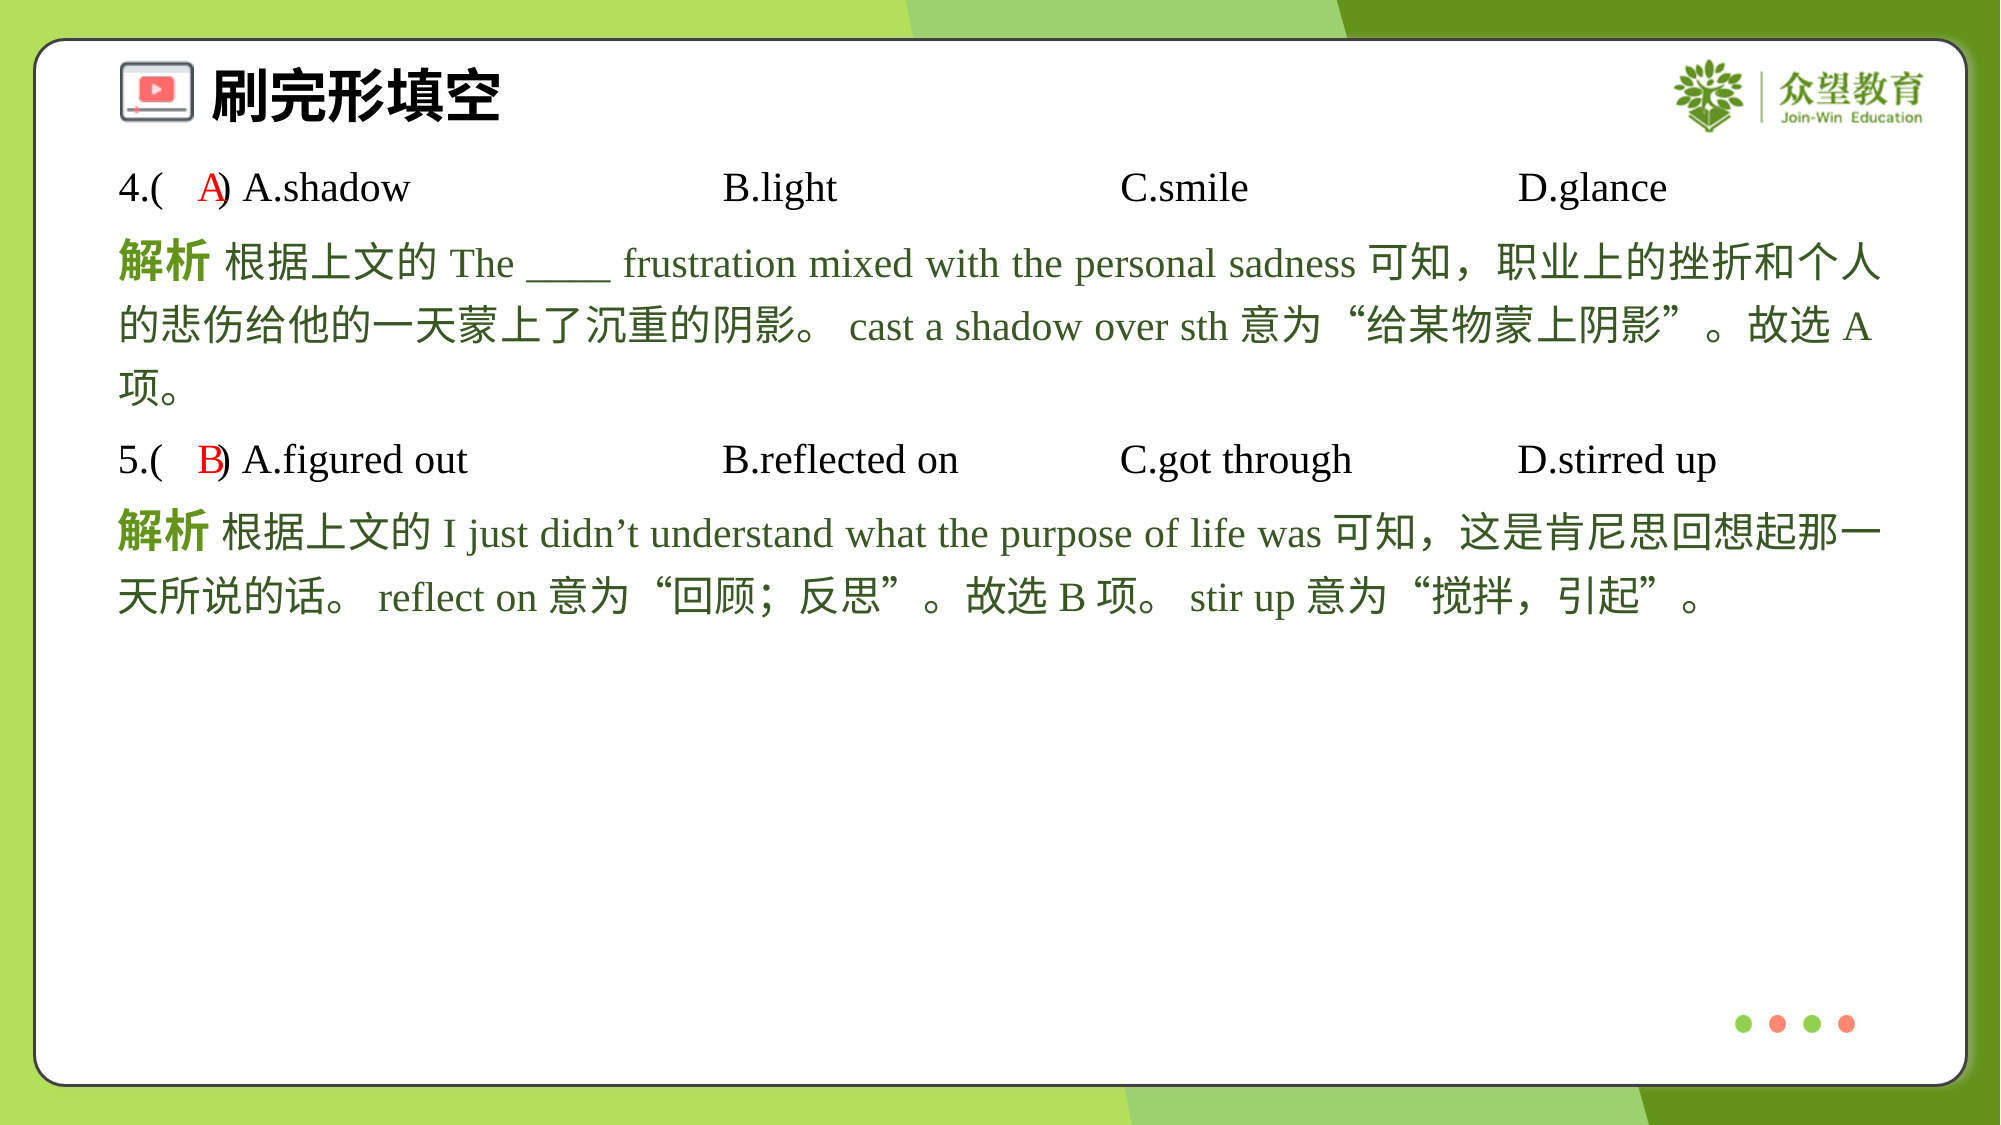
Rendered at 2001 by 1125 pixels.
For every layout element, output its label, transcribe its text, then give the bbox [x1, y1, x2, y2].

picture [0, 0, 2000, 1125]
text_box 5.( ) A.figured out B.reflected on C.got through D.stirred up [230, 419, 1882, 477]
text_box 4.( ) A.shadow B.light C.smile D.glance [233, 147, 1883, 205]
text_box 4.( ) A.shadow B.light C.smile D.glance [118, 147, 192, 205]
text_box 5.( ) A.figured out B.reflected on C.got through D.stirred up [117, 419, 192, 477]
text_box 解析 根据上文的I just didn’t understand what the purpose of life was可知，这是肯尼思回想起那一天所说的话。reflect on意为“回顾；反思”。故选B项。stir up意为“搅拌，引起”。 [117, 488, 1882, 615]
text_box B [192, 419, 230, 478]
text_box A [192, 147, 233, 206]
text_box 解析 根据上文的The ____ frustration mixed with the personal sadness可知，职业上的挫折和个人的悲伤给他的一天蒙上了沉重的阴影。cast a shadow over sth意为“给某物蒙上阴影”。故选A项。 [118, 217, 1883, 407]
